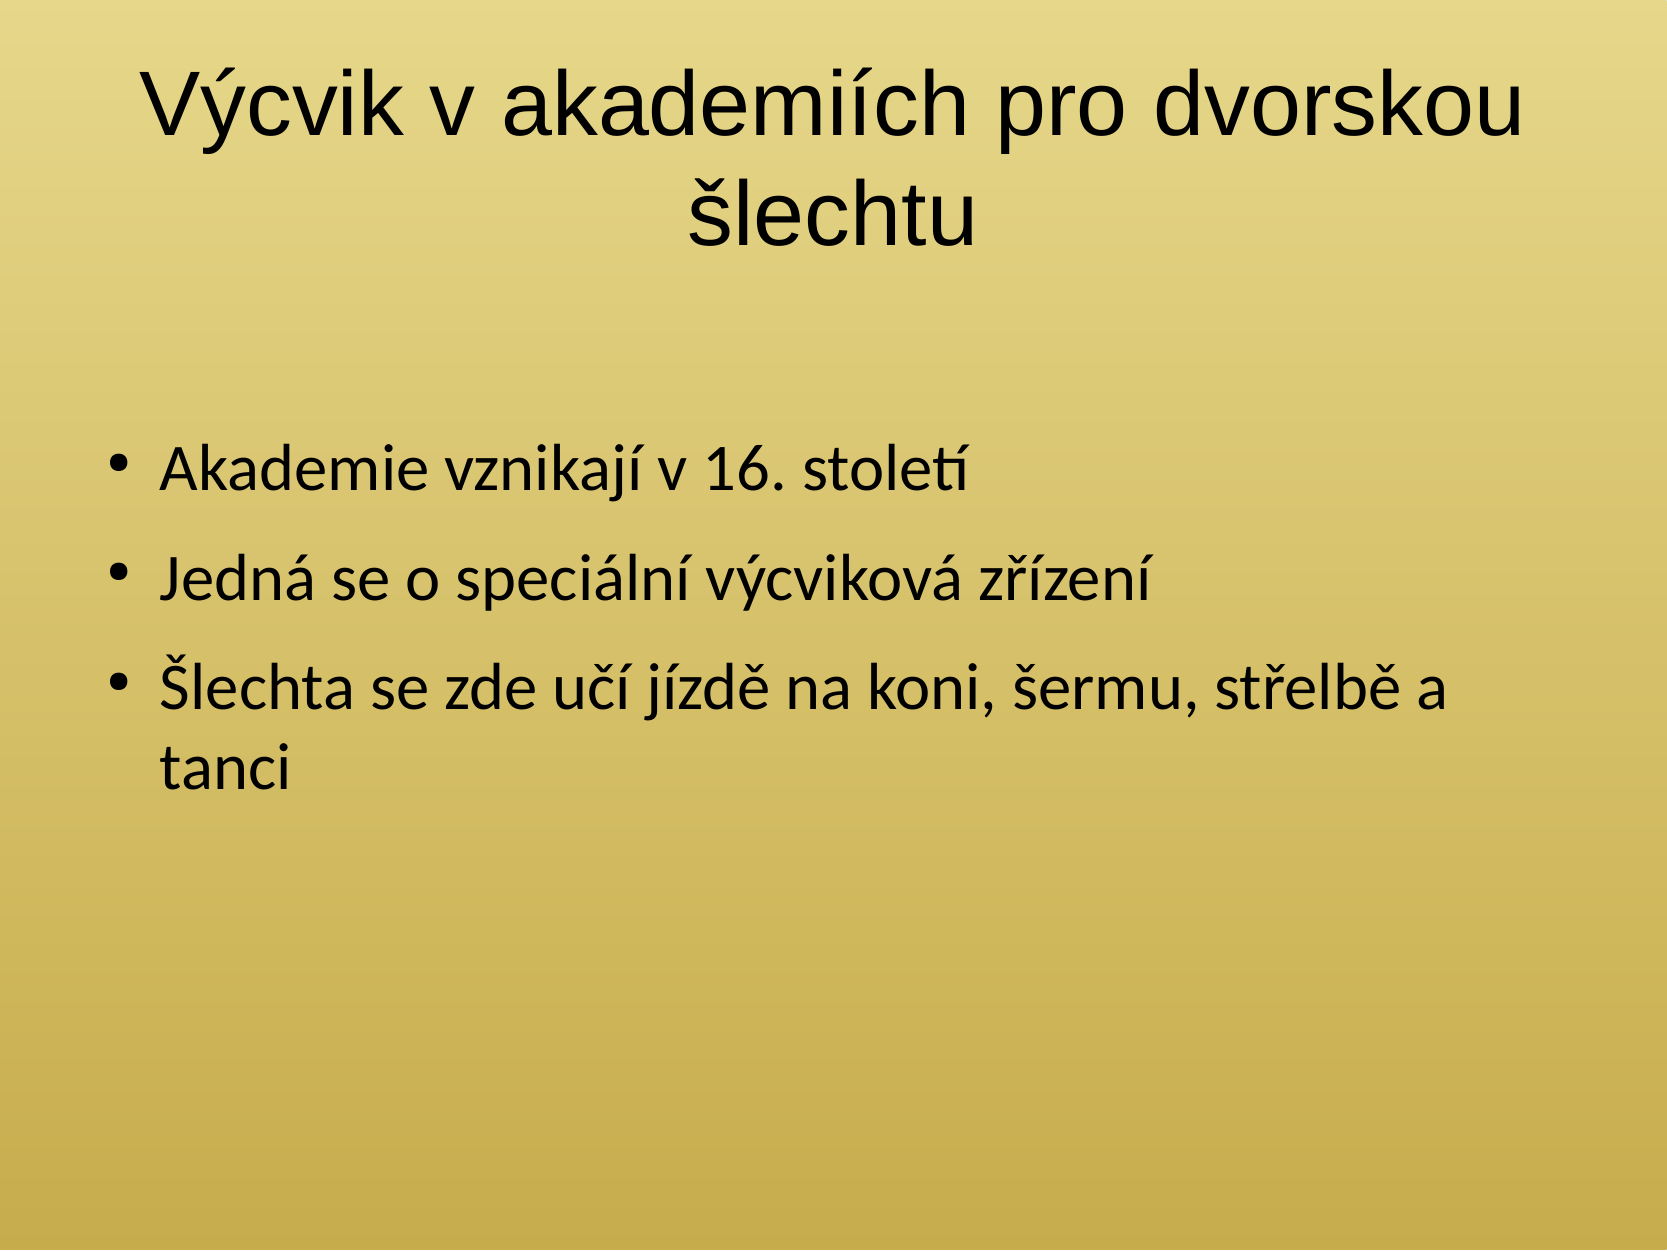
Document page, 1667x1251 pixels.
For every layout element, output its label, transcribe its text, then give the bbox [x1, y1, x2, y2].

title Výcvik v akademiích pro dvorskou šlechtu [83, 49, 1584, 259]
list Akademie vznikají v 16. století Jedná se o speciální výcviková zřízení Šlechta se zde učí jízdě na koni, šermu, střelbě a tanci [89, 424, 1589, 1005]
